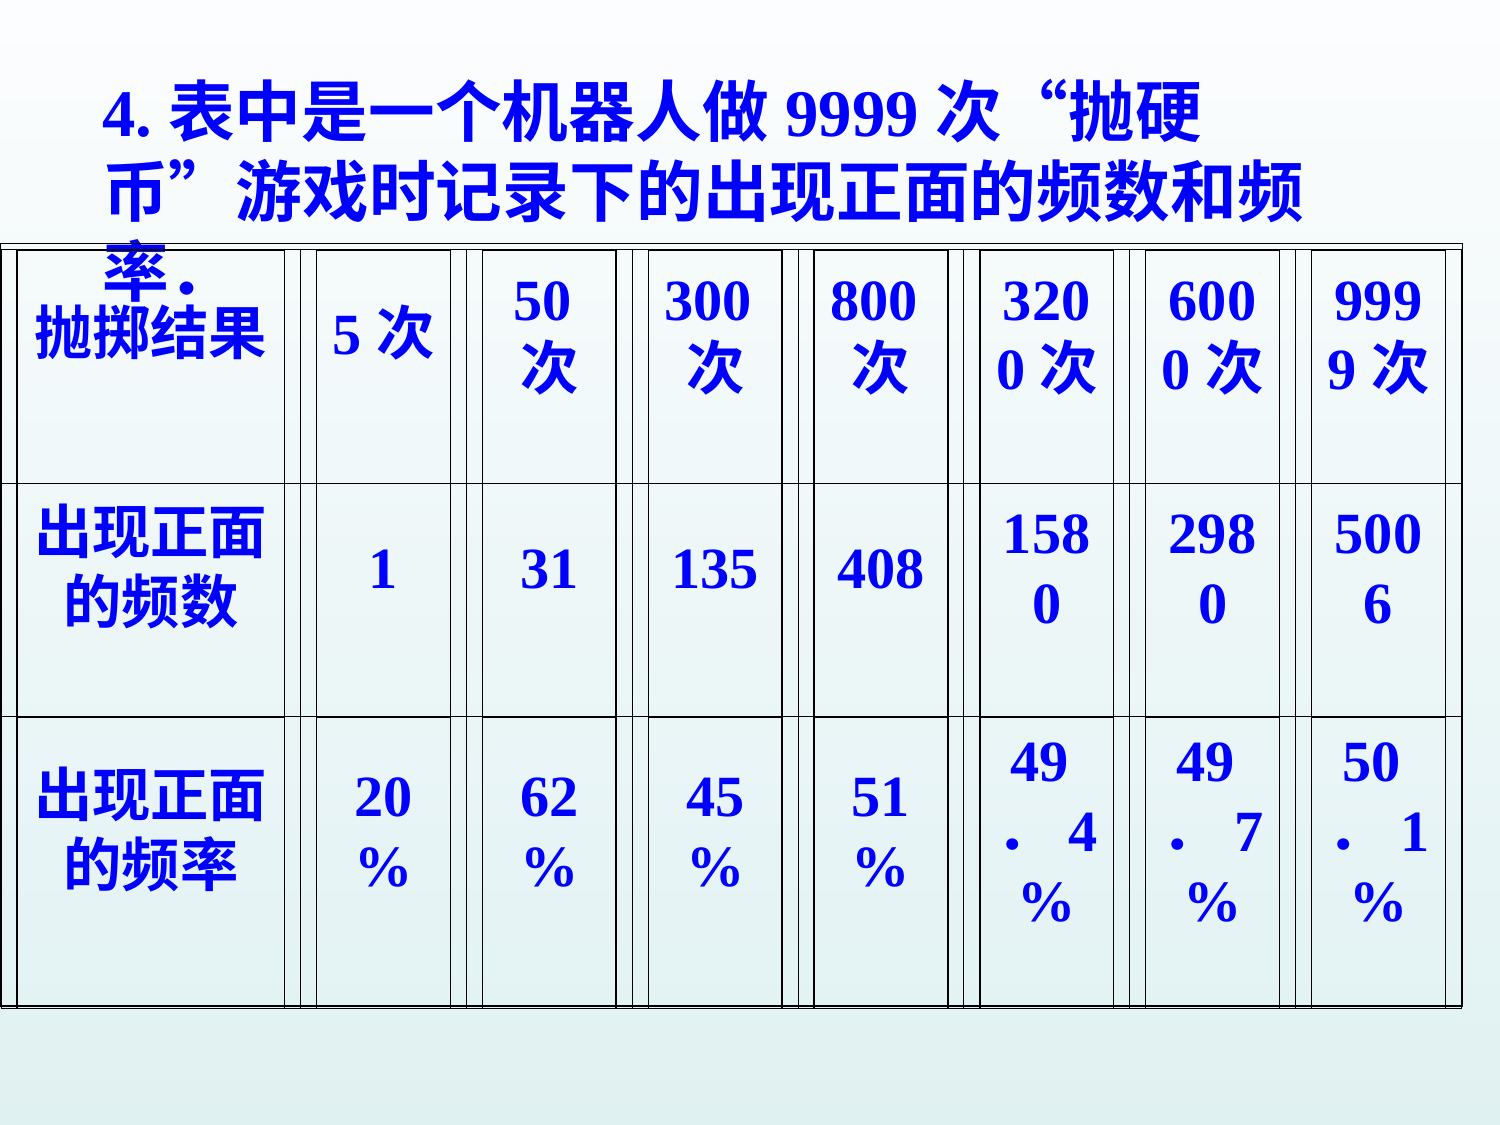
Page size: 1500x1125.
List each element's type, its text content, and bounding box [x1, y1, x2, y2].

text_box 4.表中是一个机器人做9999次“抛硬币”游戏时记录下的出现正面的频数和频率． [87, 62, 1350, 243]
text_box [0, 249, 1462, 1009]
text_box [0, 243, 1463, 1006]
